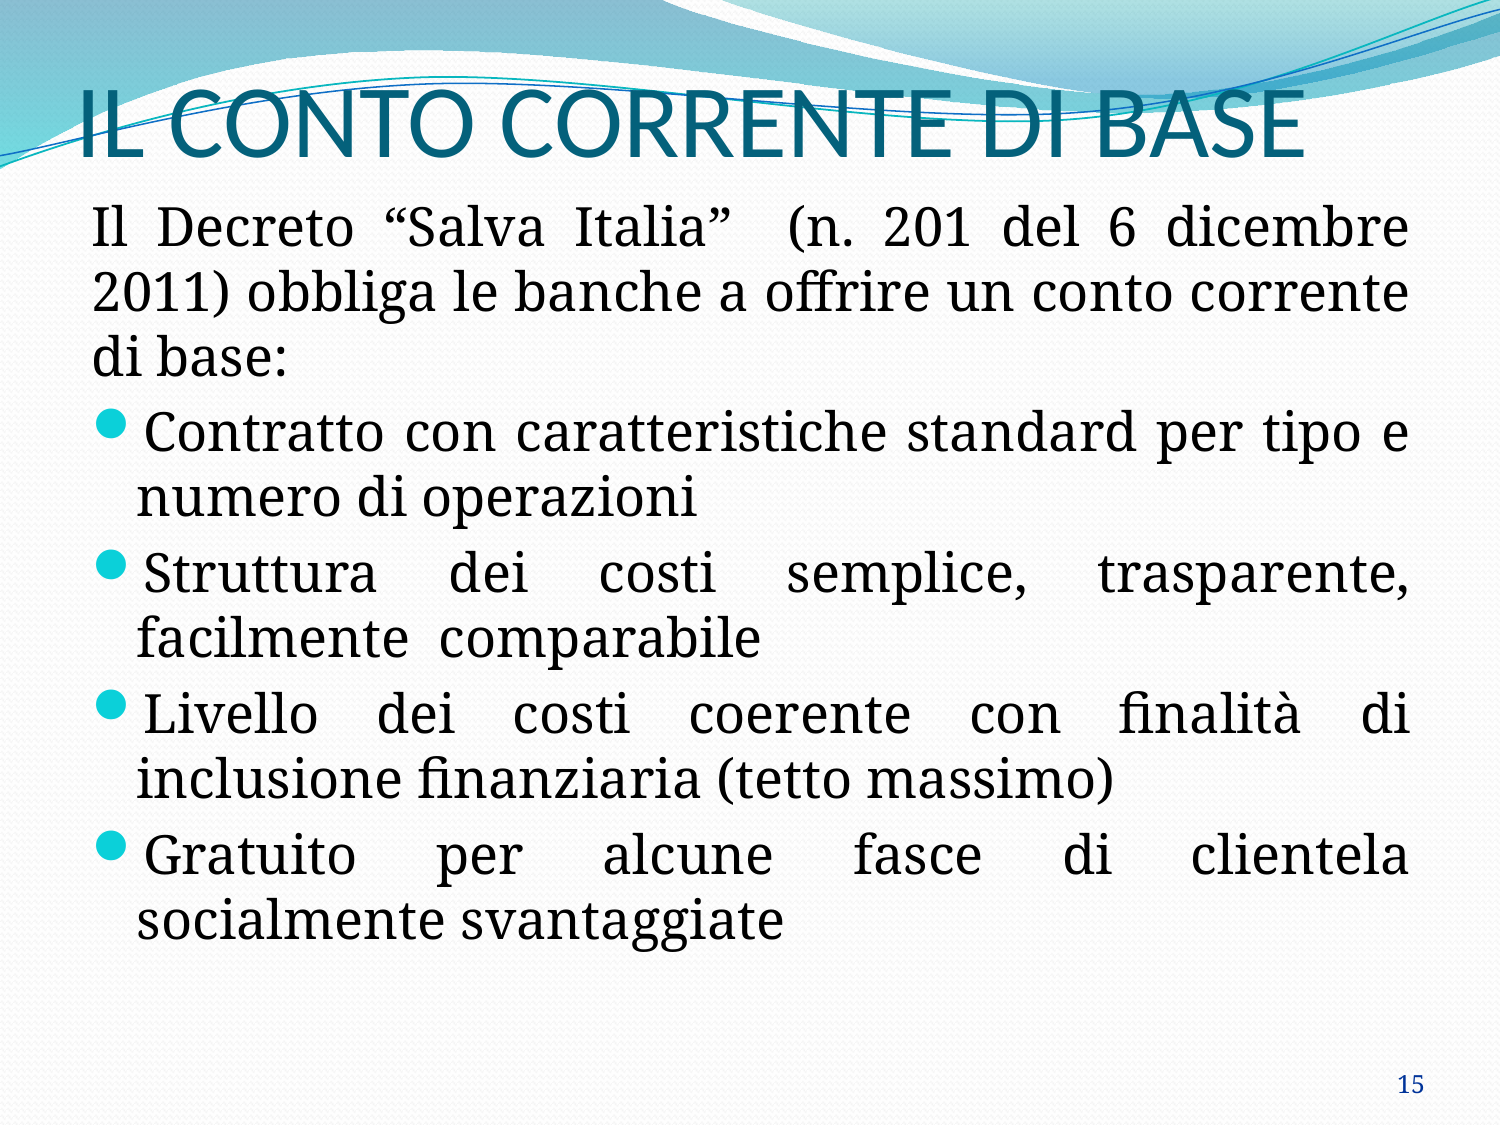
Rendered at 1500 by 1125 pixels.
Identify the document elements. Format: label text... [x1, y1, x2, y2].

title IL CONTO CORRENTE DI BASE [75, 115, 1425, 304]
slide_number 15 [1299, 1042, 1425, 1103]
list Il Decreto “Salva Italia” (n. 201 del 6 dicembre 2011) obbliga le banche a offrire un conto corrente di base: Contratto con caratteristiche standard per tipo e numero di operazioni Struttura dei costi semplice, trasparente, facilmente comparabile Livello dei costi coerente con finalità di inclusione finanziaria (tetto massimo) Gratuito per alcune fasce di clientela socialmente svantaggiate [76, 184, 1427, 928]
